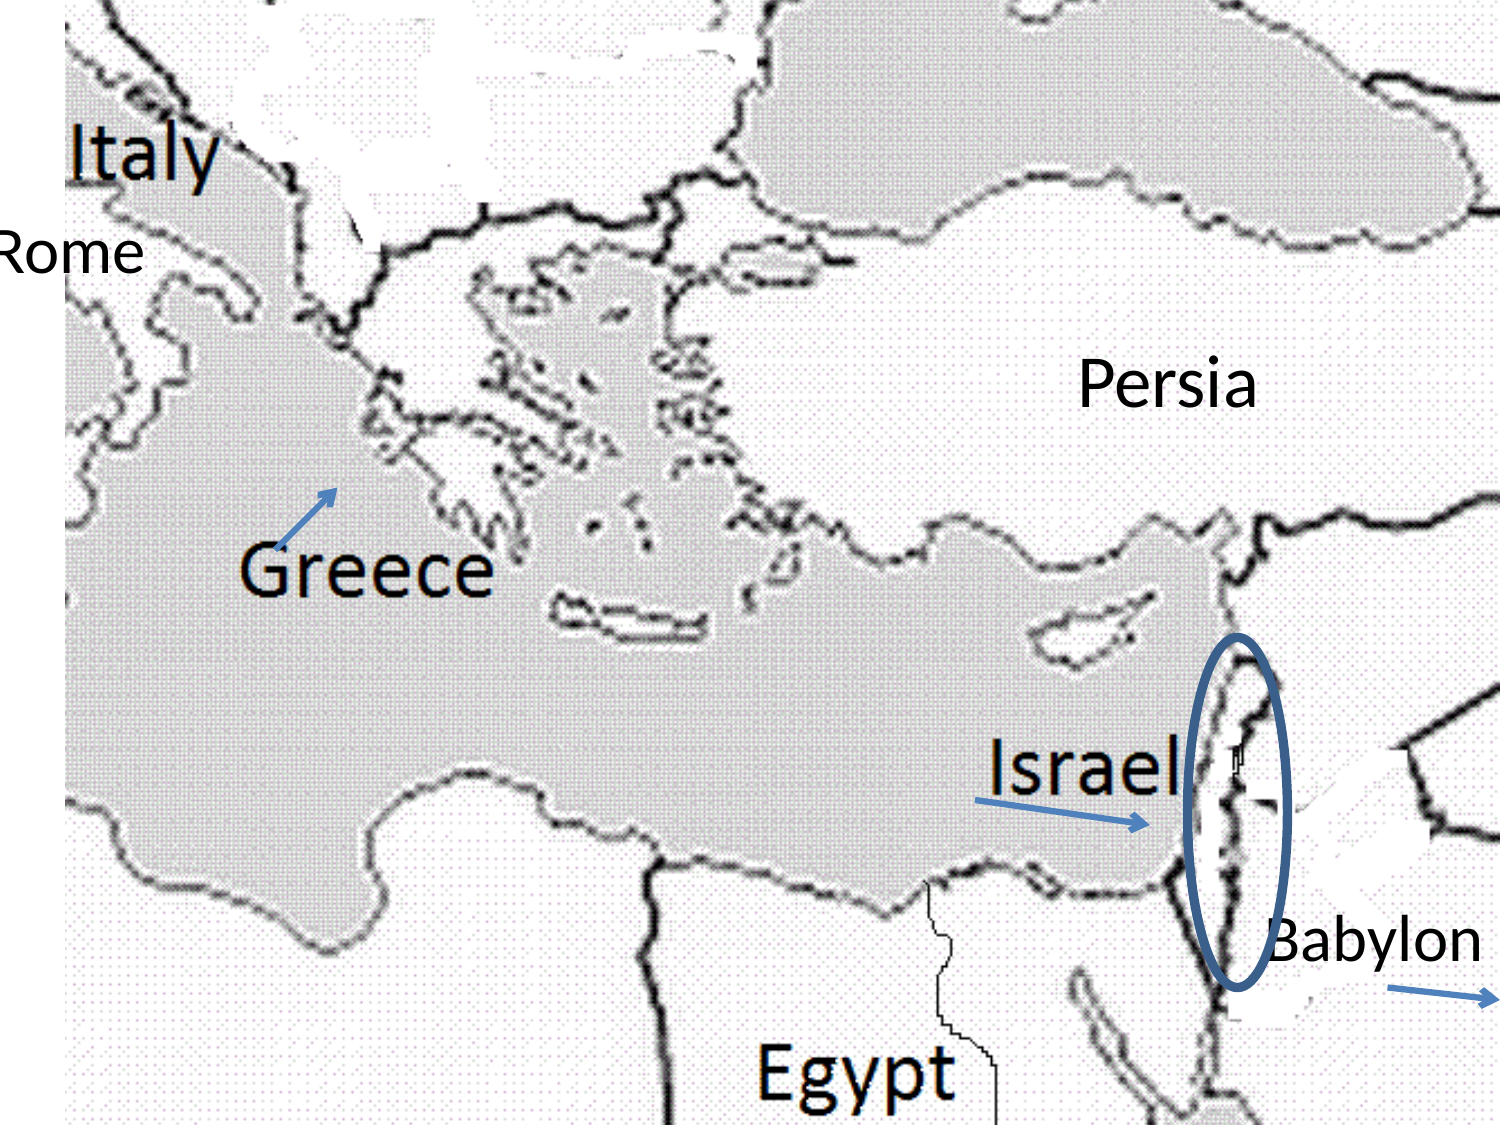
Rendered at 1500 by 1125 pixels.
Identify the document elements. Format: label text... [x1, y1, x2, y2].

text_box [974, 799, 1151, 826]
text_box Rome [0, 199, 60, 295]
picture [65, 0, 1500, 1125]
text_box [1387, 987, 1500, 1001]
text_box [274, 487, 338, 551]
